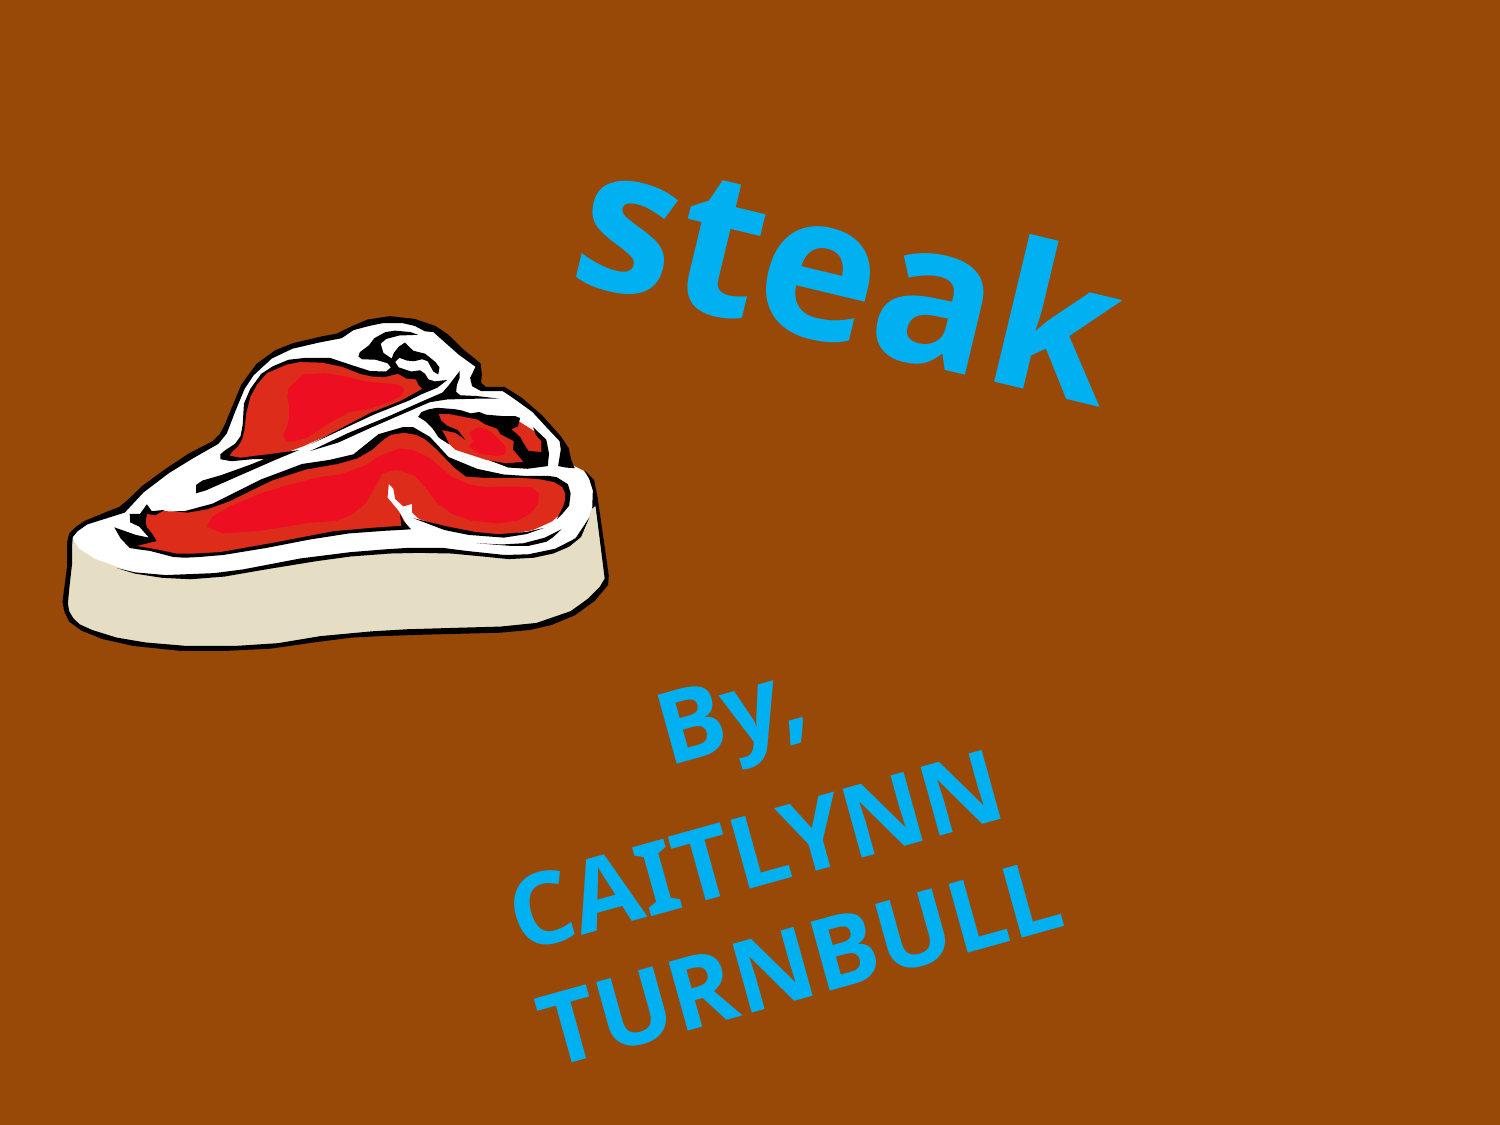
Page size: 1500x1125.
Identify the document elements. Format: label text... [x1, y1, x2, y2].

picture [62, 312, 613, 655]
title steak [204, 0, 1500, 533]
subtitle By, CAITLYNN TURNBULL [205, 501, 1295, 1061]
